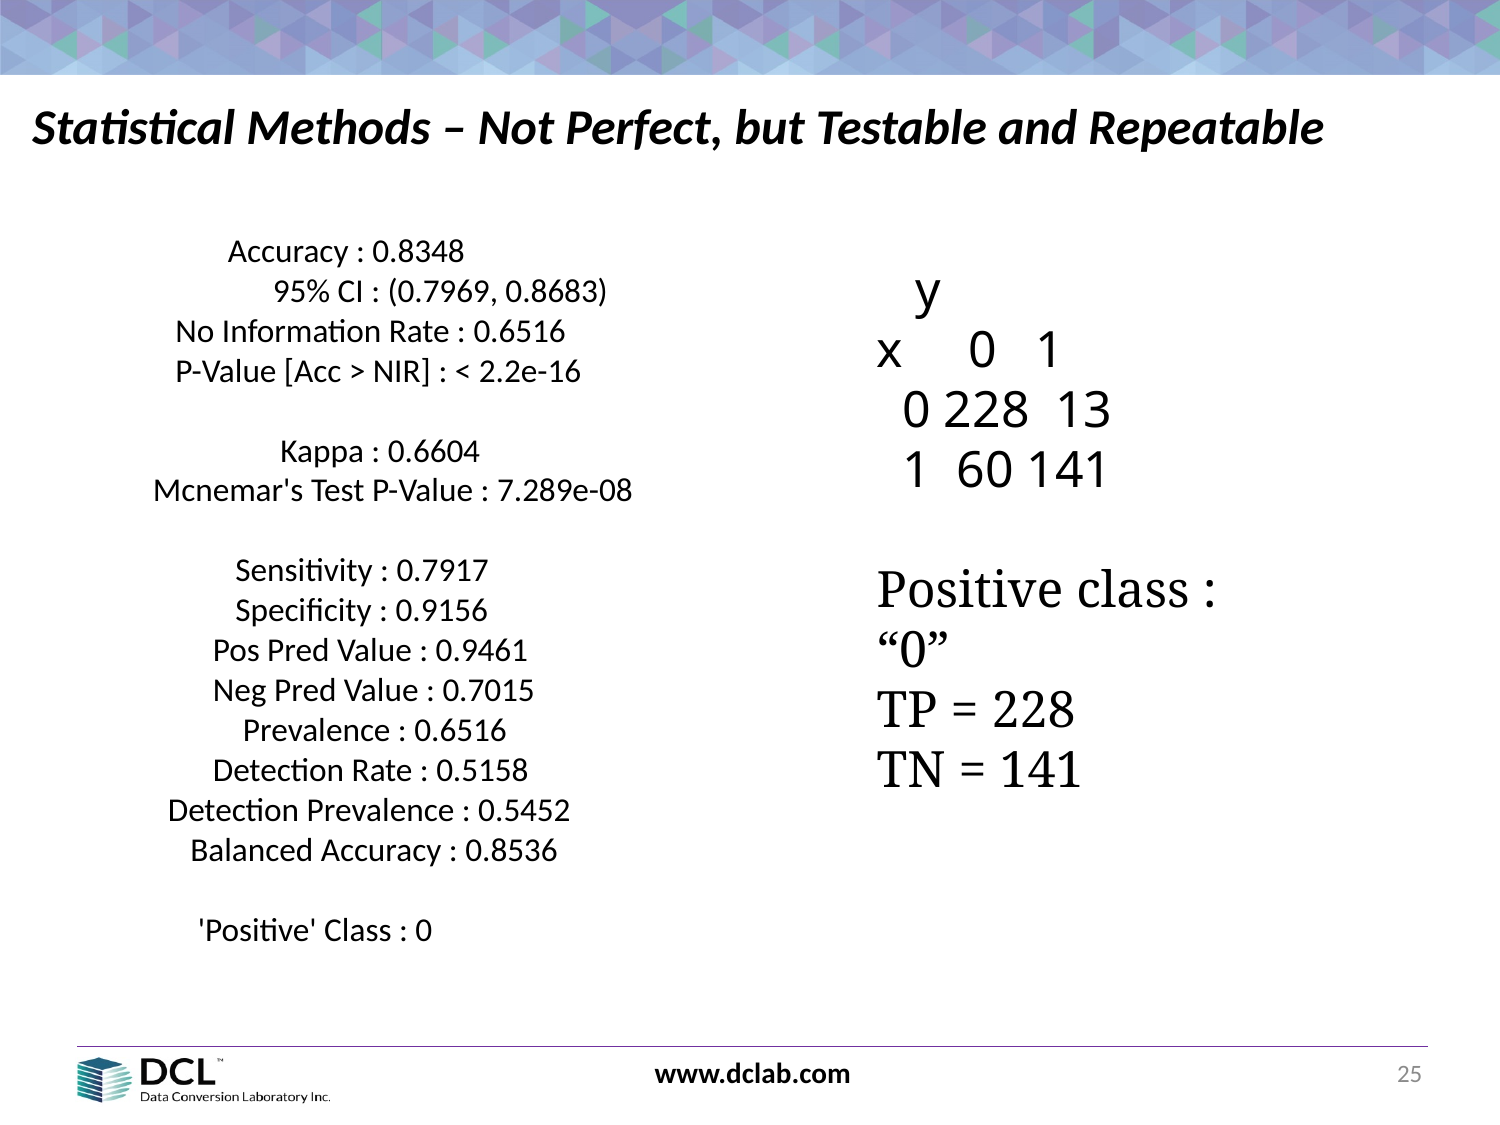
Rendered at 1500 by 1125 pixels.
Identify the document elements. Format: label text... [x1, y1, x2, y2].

text_box Accuracy : 0.8348 95% CI : (0.7969, 0.8683) No Information Rate : 0.6516 P-Value [Acc > NIR] : < 2.2e-16 Kappa : 0.6604 Mcnemar's Test P-Value : 7.289e-08 Sensitivity : 0.7917 Specificity : 0.9156 Pos Pred Value : 0.9461 Neg Pred Value : 0.7015 Prevalence : 0.6516 Detection Rate : 0.5158 Detection Prevalence : 0.5452 Balanced Accuracy : 0.8536 'Positive' Class : 0 [137, 221, 1388, 956]
text_box y x 0 1 0 228 13 1 60 141 Positive class : “0” TP = 228 TN = 141 [868, 249, 1296, 982]
text_box Statistical Methods – Not Perfect, but Testable and Repeatable [24, 87, 1357, 163]
picture [0, 0, 1500, 75]
slide_number 25 [1087, 1042, 1438, 1103]
picture [75, 1057, 330, 1107]
